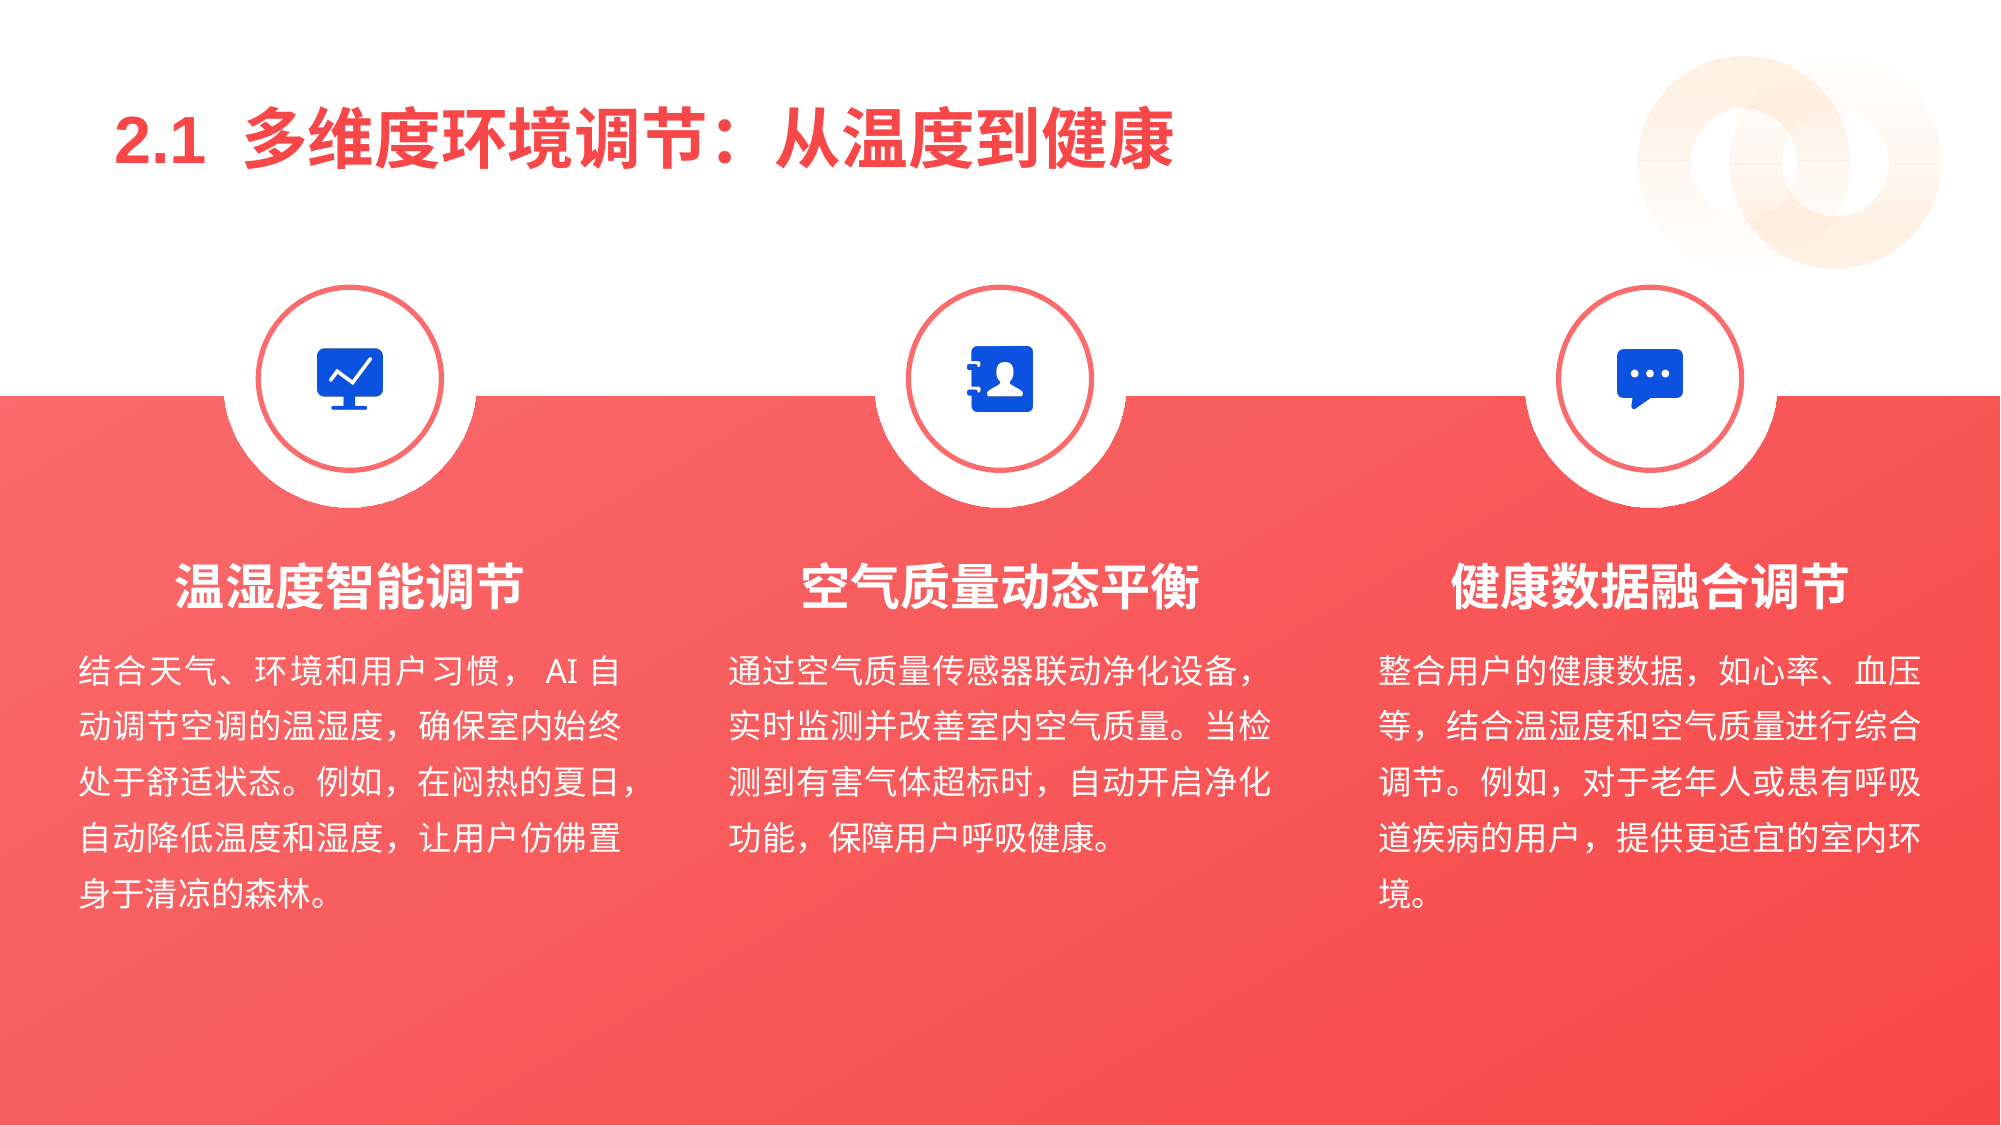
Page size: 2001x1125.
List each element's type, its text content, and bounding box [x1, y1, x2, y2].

text_box 健康数据融合调节 [1378, 527, 1922, 623]
text_box [907, 286, 1093, 472]
text_box [257, 286, 443, 472]
text_box 温湿度智能调节 [78, 527, 622, 623]
text_box 结合天气、环境和用户习惯，AI自动调节空调的温湿度，确保室内始终处于舒适状态。例如，在闷热的夏日，自动降低温度和湿度，让用户仿佛置身于清凉的森林。 [78, 633, 622, 1061]
picture [317, 346, 383, 412]
text_box [0, 395, 2000, 1125]
text_box 整合用户的健康数据，如心率、血压等，结合温湿度和空气质量进行综合调节。例如，对于老年人或患有呼吸道疾病的用户，提供更适宜的室内环境。 [1378, 633, 1922, 1061]
title 2.1 多维度环境调节：从温度到健康 [114, 59, 1886, 178]
text_box [1557, 286, 1743, 472]
text_box 空气质量动态平衡 [728, 527, 1272, 623]
picture [1617, 346, 1683, 412]
text_box 通过空气质量传感器联动净化设备，实时监测并改善室内空气质量。当检测到有害气体超标时，自动开启净化功能，保障用户呼吸健康。 [728, 633, 1272, 1061]
picture [967, 346, 1033, 412]
